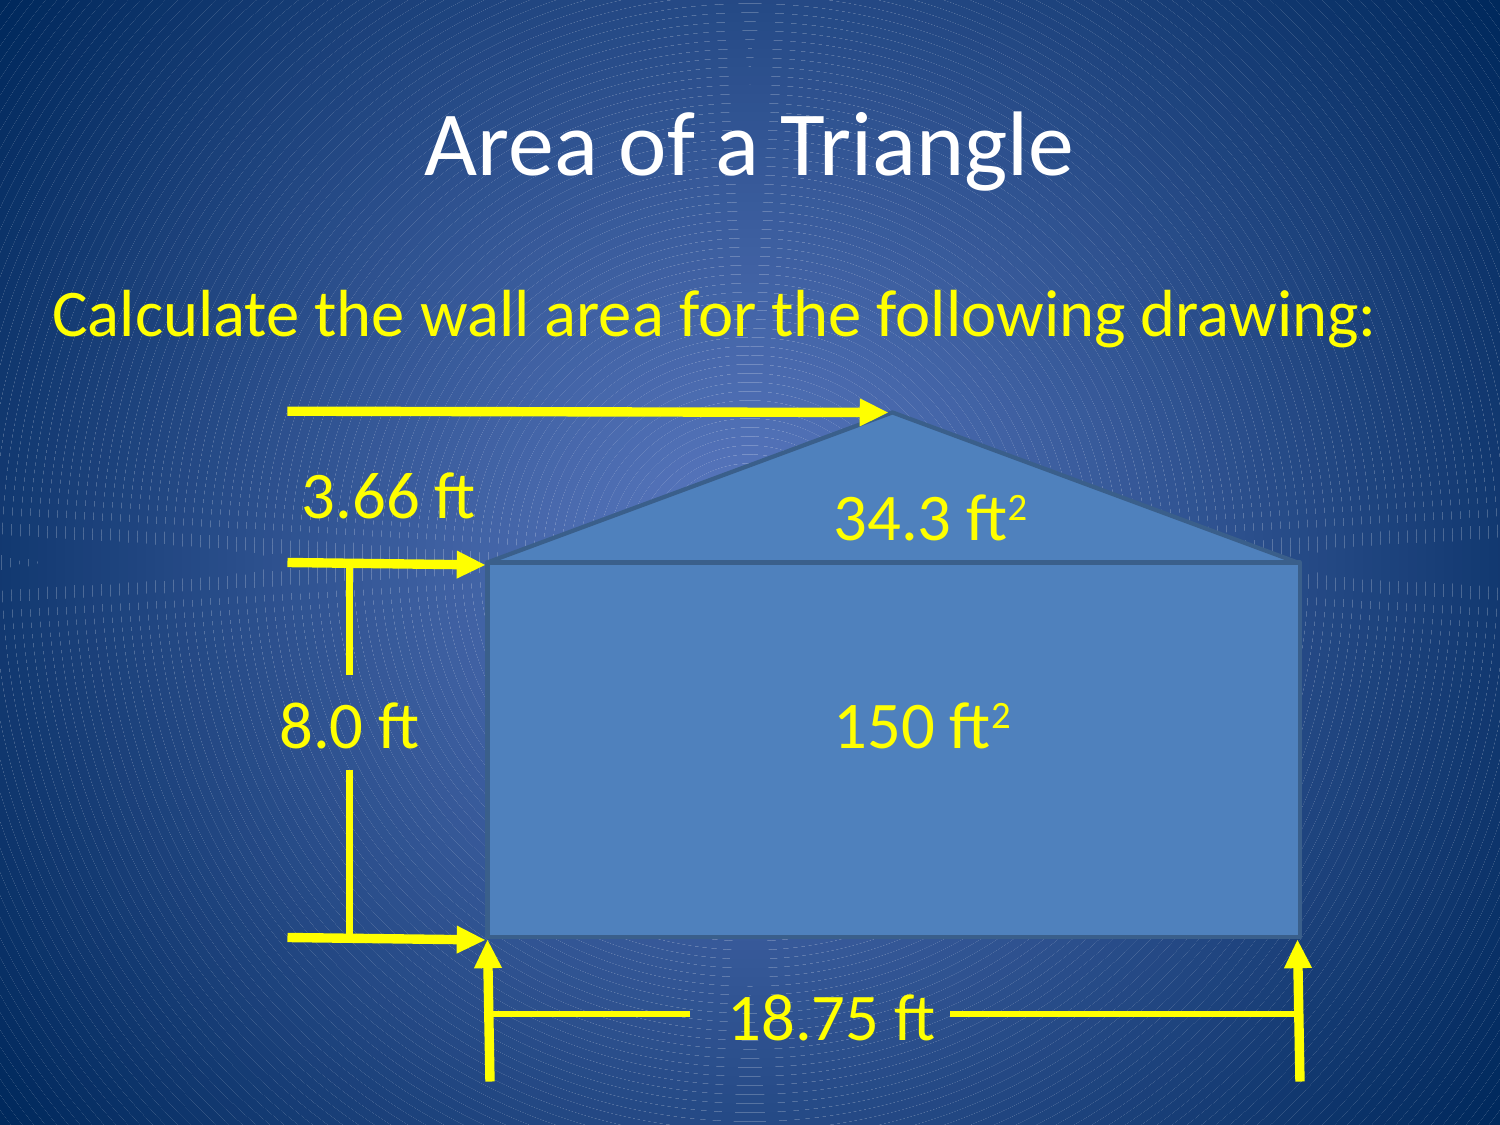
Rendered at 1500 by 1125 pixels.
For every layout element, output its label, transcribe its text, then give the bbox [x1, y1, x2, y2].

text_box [287, 937, 347, 941]
text_box [485, 560, 1302, 939]
text_box 18.75 ft [712, 966, 951, 1061]
list Calculate the wall area for the following drawing: [37, 262, 1450, 1005]
title Area of a Triangle [75, 45, 1425, 233]
text_box 8.0 ft [264, 674, 435, 770]
text_box 150 ft2 [818, 674, 1041, 770]
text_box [1297, 939, 1301, 1013]
text_box 3.66 ft [287, 444, 491, 540]
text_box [1297, 1020, 1301, 1082]
text_box 34.3 ft2 [819, 466, 1058, 562]
text_box [1058, 471, 1297, 560]
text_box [287, 562, 486, 566]
text_box [487, 410, 1044, 560]
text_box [487, 939, 491, 1082]
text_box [352, 937, 486, 941]
